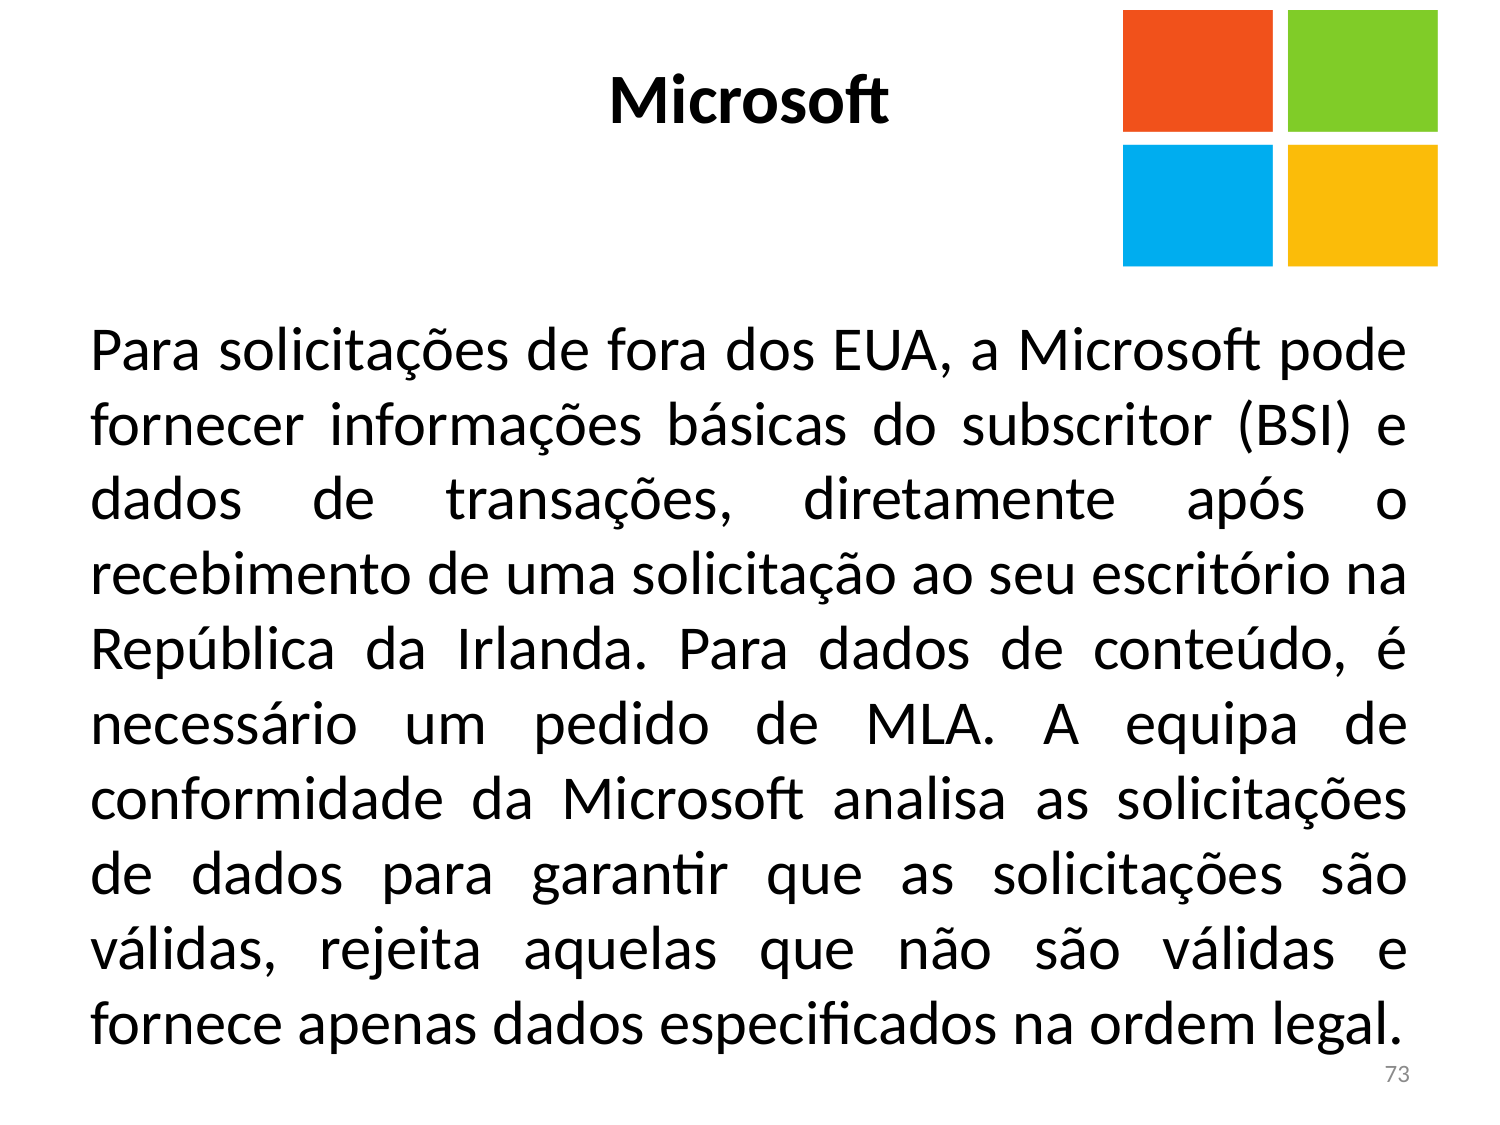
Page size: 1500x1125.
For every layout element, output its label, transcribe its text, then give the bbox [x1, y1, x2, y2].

picture [688, 0, 1500, 499]
list Para solicitações de fora dos EUA, a Microsoft pode fornecer informações básicas do subscritor (BSI) e dados de transações, diretamente após o recebimento de uma solicitação ao seu escritório na República da Irlanda. Para dados de conteúdo, é necessário um pedido de MLA. A equipa de conformidade da Microsoft analisa as solicitações de dados para garantir que as solicitações são válidas, rejeita aquelas que não são válidas e fornece apenas dados especificados na ordem legal. [75, 300, 1425, 1043]
slide_number 73 [1074, 1042, 1425, 1103]
title Microsoft [75, 45, 683, 233]
